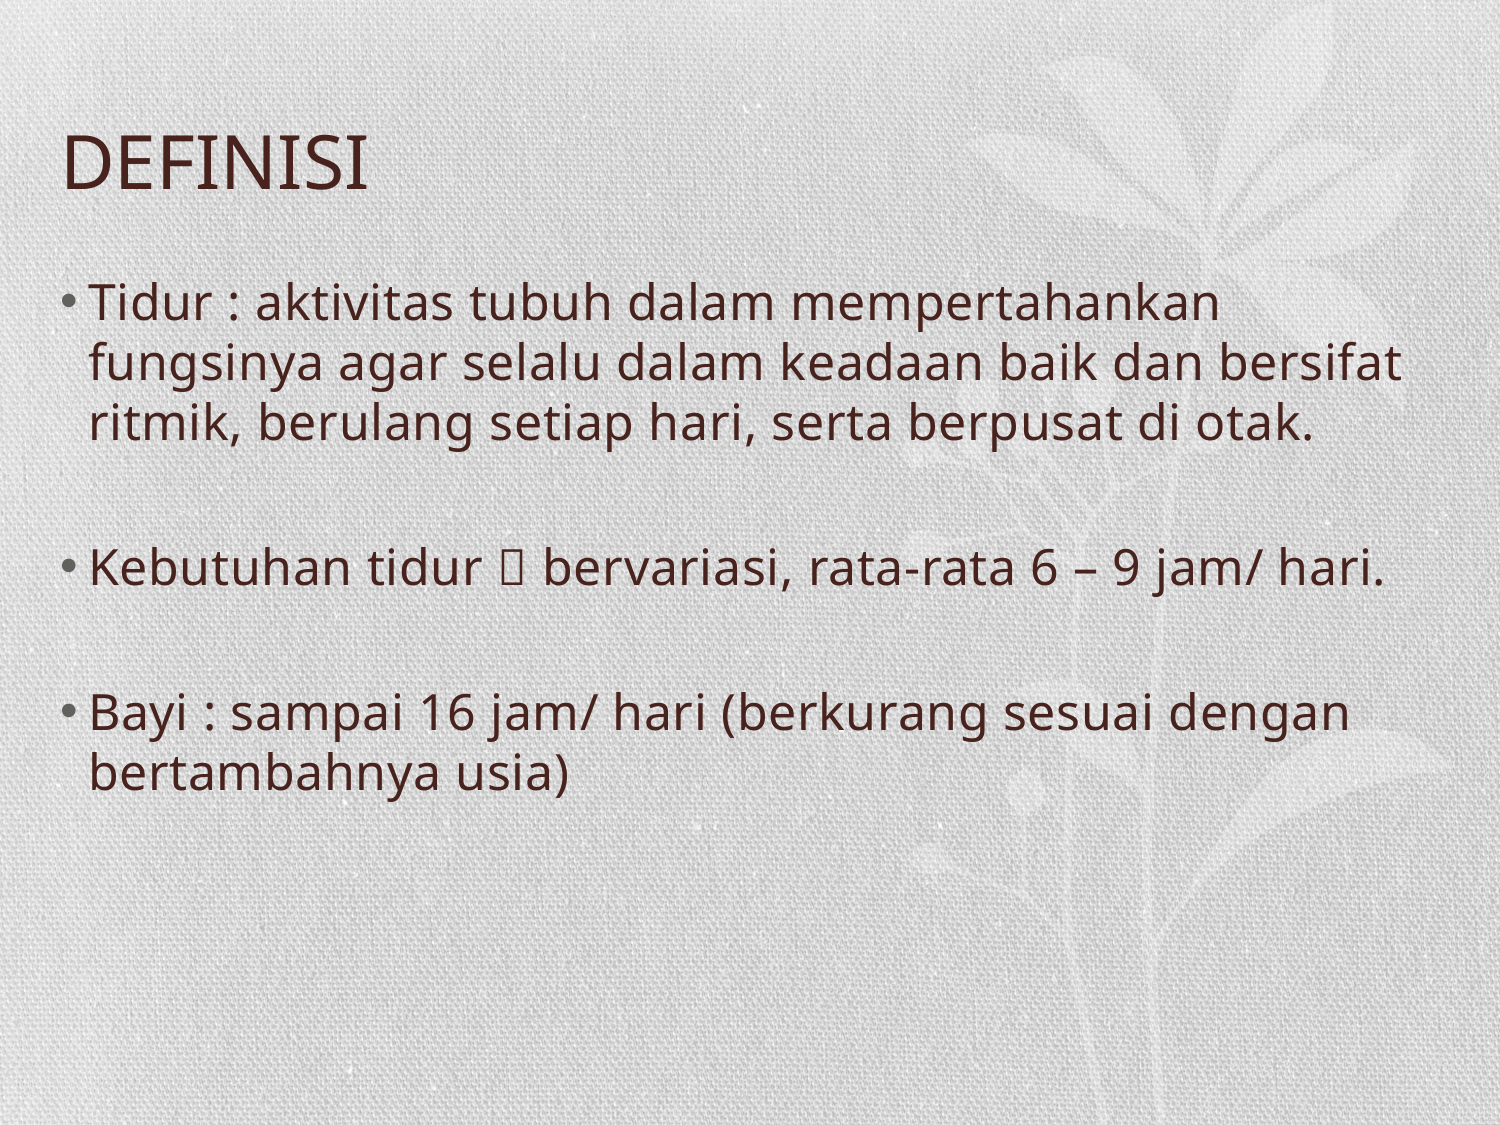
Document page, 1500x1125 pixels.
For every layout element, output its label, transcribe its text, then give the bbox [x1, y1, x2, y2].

title DEFINISI [45, 37, 1455, 213]
list Tidur : aktivitas tubuh dalam mempertahankan fungsinya agar selalu dalam keadaan baik dan bersifat ritmik, berulang setiap hari, serta berpusat di otak. Kebutuhan tidur  bervariasi, rata-rata 6 – 9 jam/ hari. Bayi : sampai 16 jam/ hari (berkurang sesuai dengan bertambahnya usia) [45, 262, 1455, 1013]
